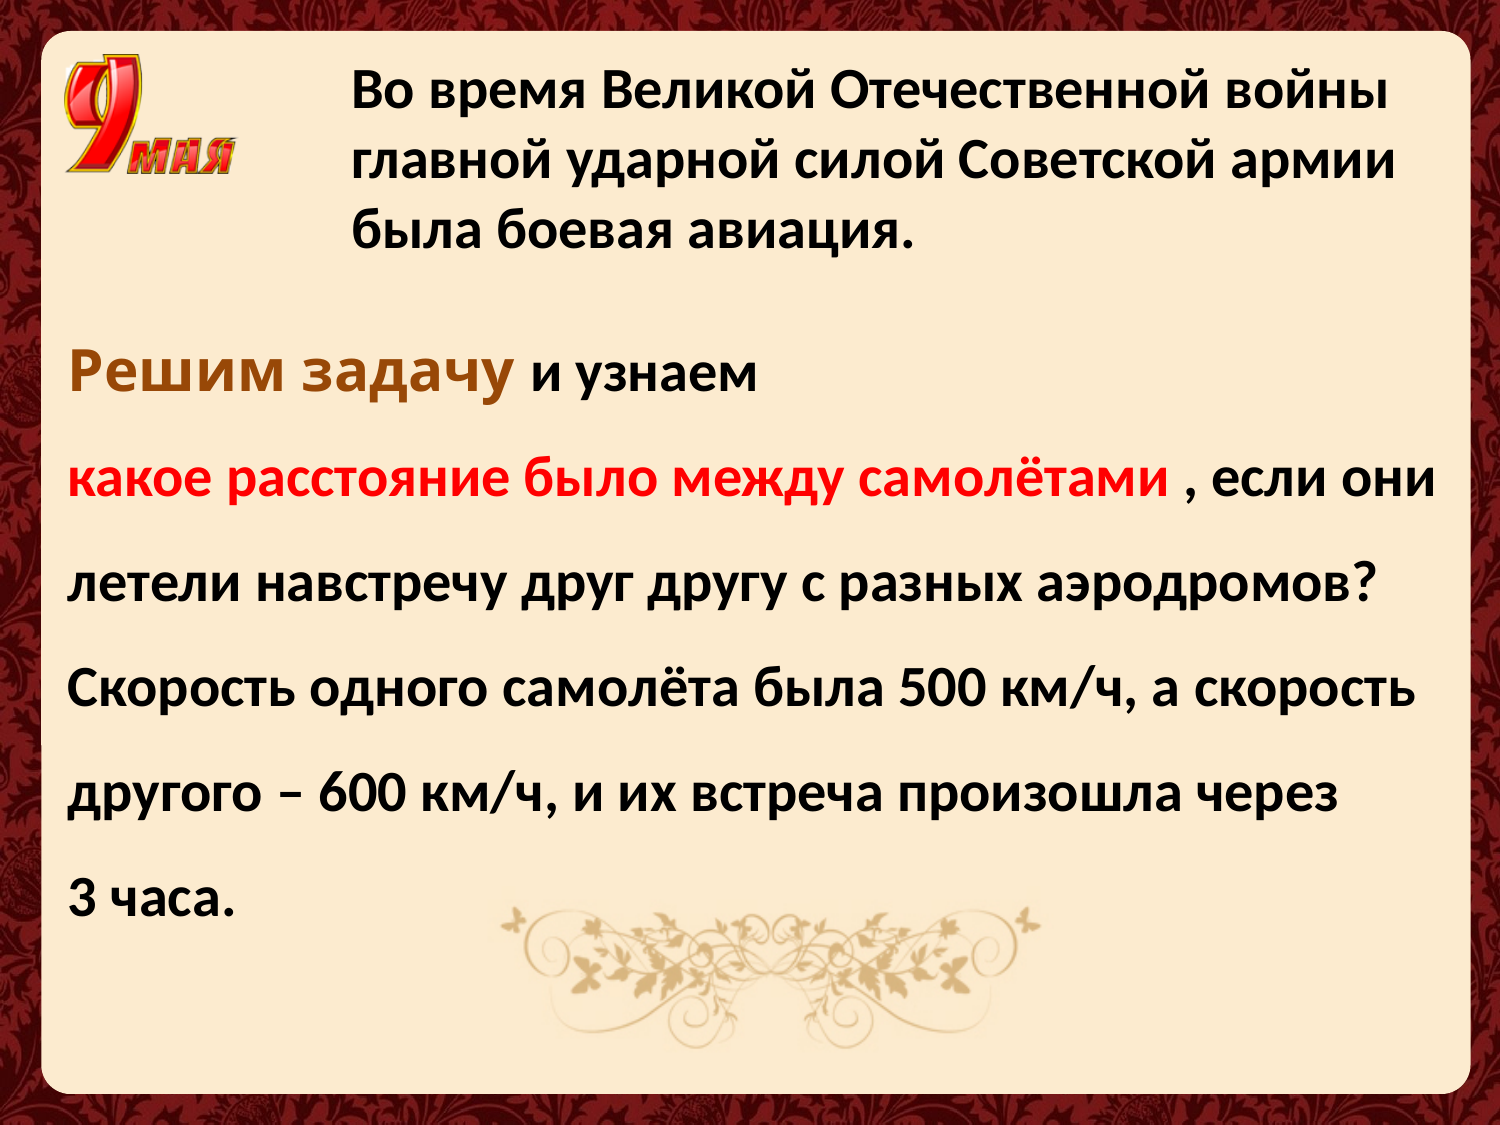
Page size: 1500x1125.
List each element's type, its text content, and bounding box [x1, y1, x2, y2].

text_box Решим задачу и узнаем какое расстояние было между самолётами , если они летели навстречу друг другу с разных аэродромов? Скорость одного самолёта была 500 км/ч, а скорость другого – 600 км/ч, и их встреча произошла через 3 часа. [53, 290, 1471, 936]
picture [0, 0, 1500, 1125]
text_box Во время Великой Отечественной войны главной ударной силой Советской армии была боевая авиация. [336, 42, 1471, 290]
